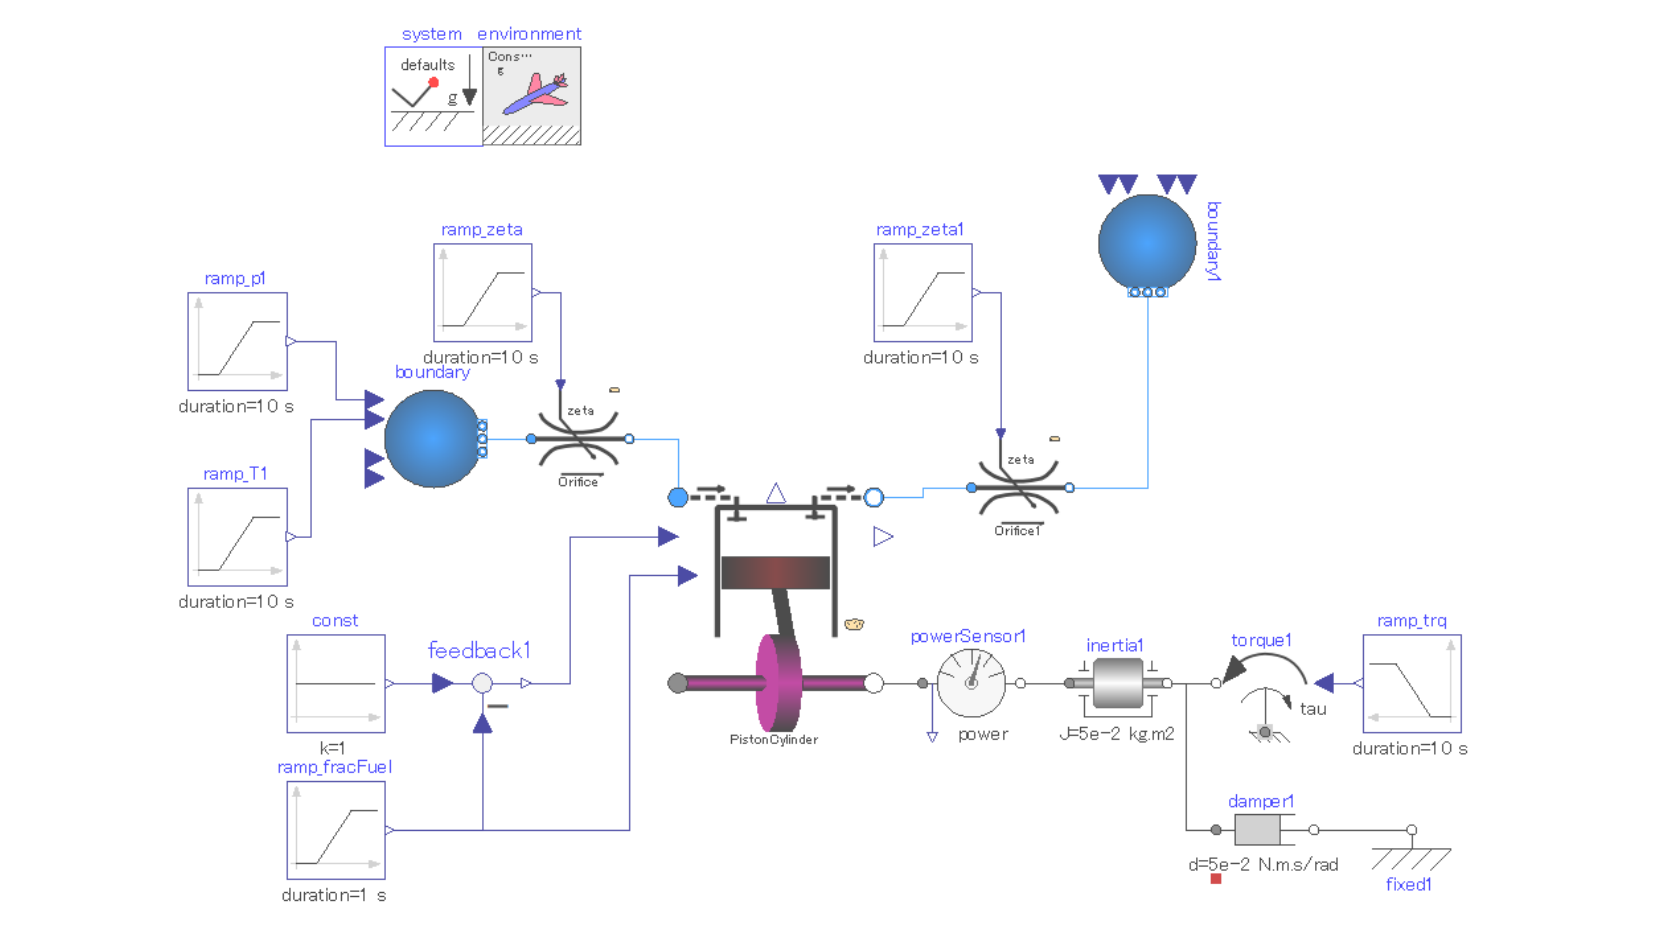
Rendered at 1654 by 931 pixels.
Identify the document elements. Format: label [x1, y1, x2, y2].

picture [140, 0, 1511, 930]
